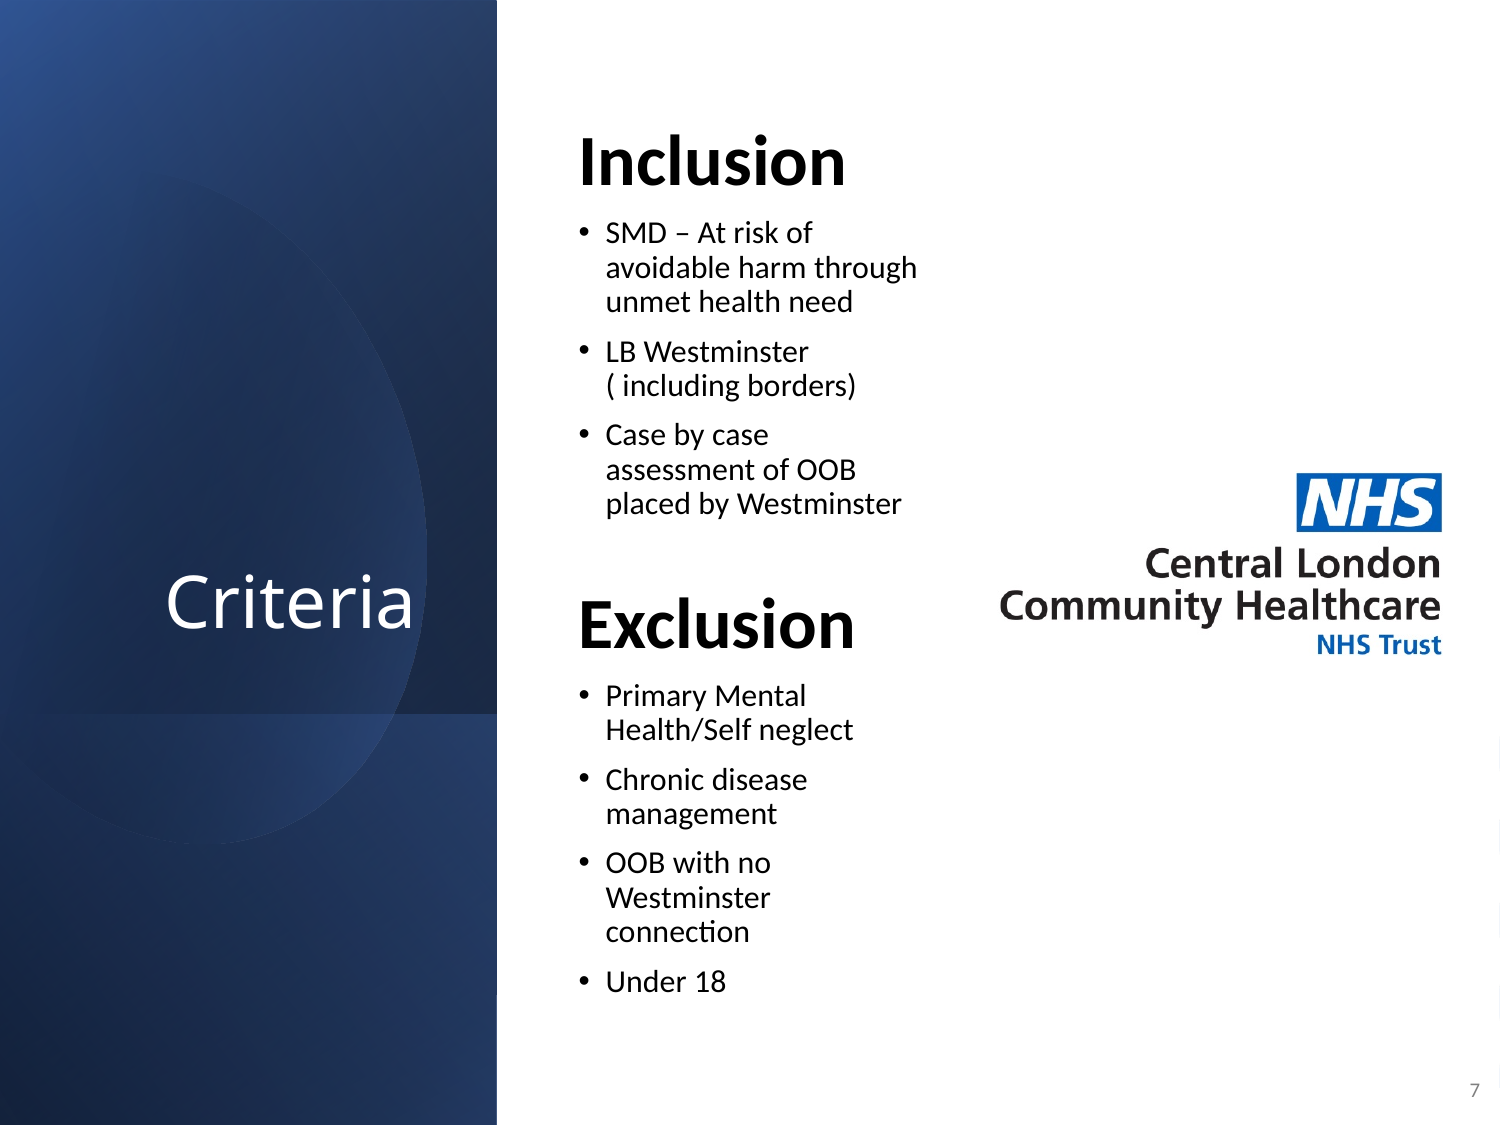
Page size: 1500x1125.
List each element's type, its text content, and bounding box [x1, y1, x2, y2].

list Inclusion SMD – At risk of avoidable harm through unmet health need LB Westminster ( including borders) Case by case assessment of OOB placed by Westminster Exclusion Primary Mental Health/Self neglect Chronic disease management OOB with no Westminster connection Under 18 [563, 106, 936, 1017]
picture [997, 471, 1443, 656]
text_box [0, 0, 498, 1124]
slide_number 7 [1440, 1058, 1496, 1119]
text_box [498, 0, 1500, 1125]
title Criteria [57, 96, 452, 652]
